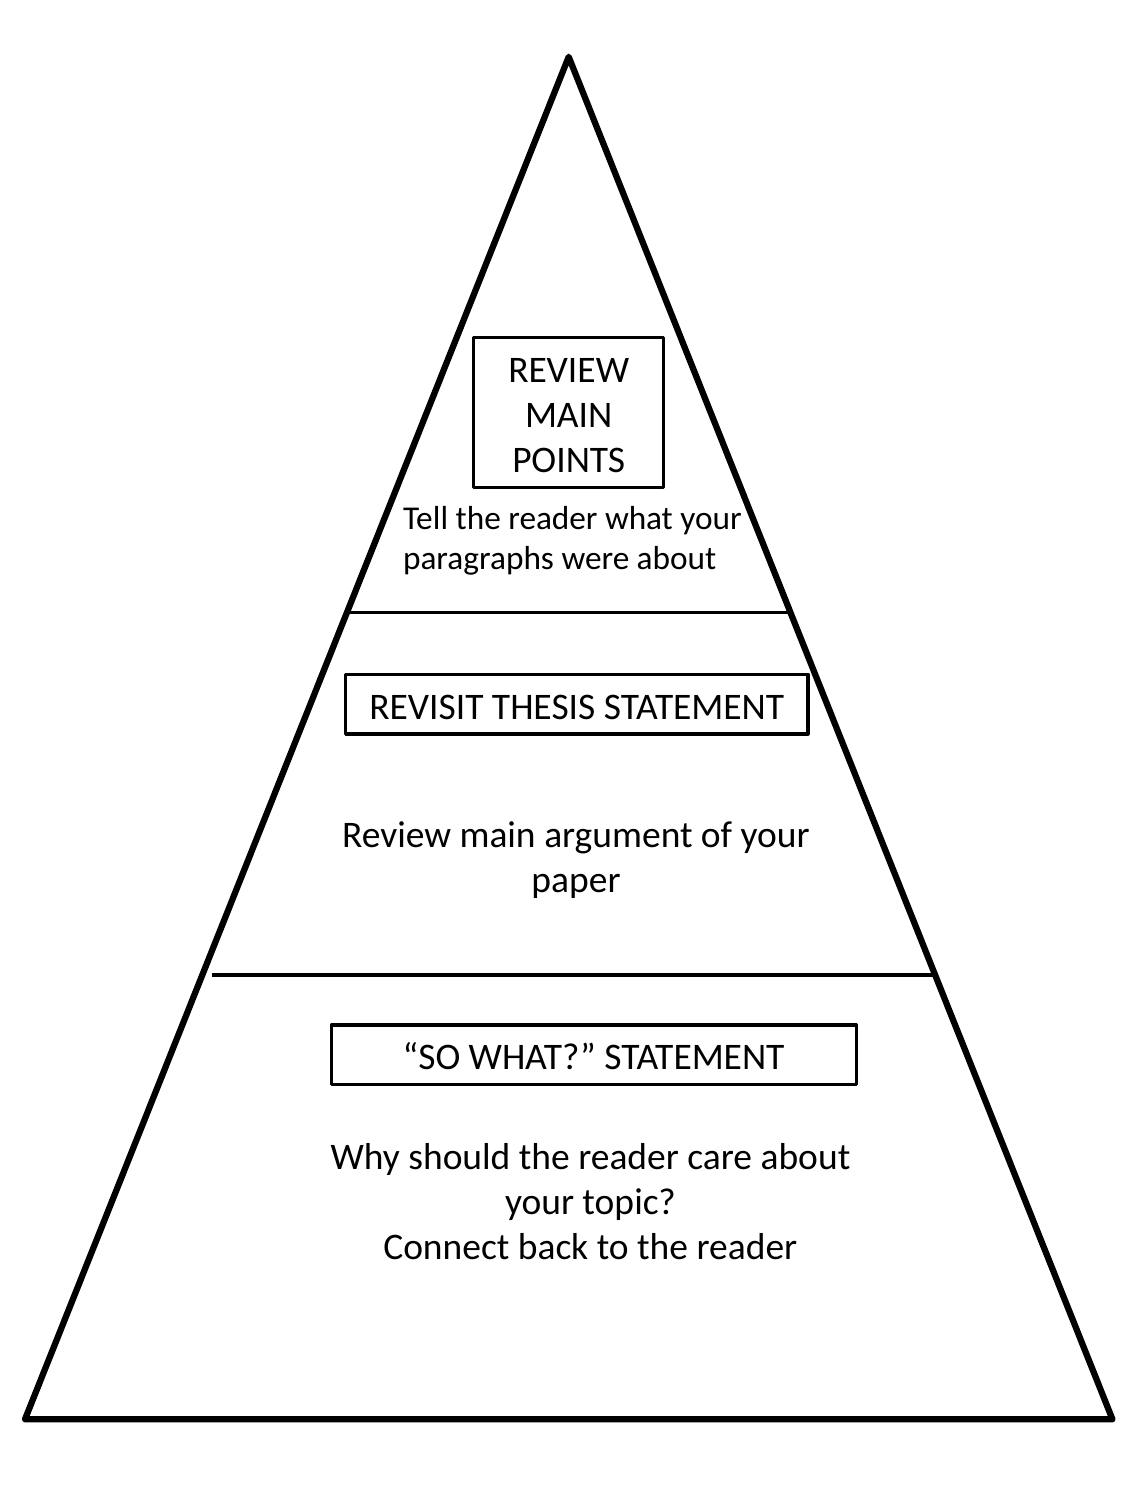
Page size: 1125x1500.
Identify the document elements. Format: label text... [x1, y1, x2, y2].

text_box “SO WHAT?” STATEMENT [331, 1024, 857, 1085]
text_box Why should the reader care about your topic? Connect back to the reader [309, 1124, 872, 1275]
text_box Review main argument of your paper [294, 802, 858, 953]
text_box REVISIT THESIS STATEMENT [345, 674, 809, 734]
text_box REVIEW MAIN POINTS [473, 337, 664, 488]
text_box Tell the reader what your paragraphs were about [388, 488, 800, 624]
text_box [23, 503, 1115, 1422]
text_box [394, 54, 744, 488]
